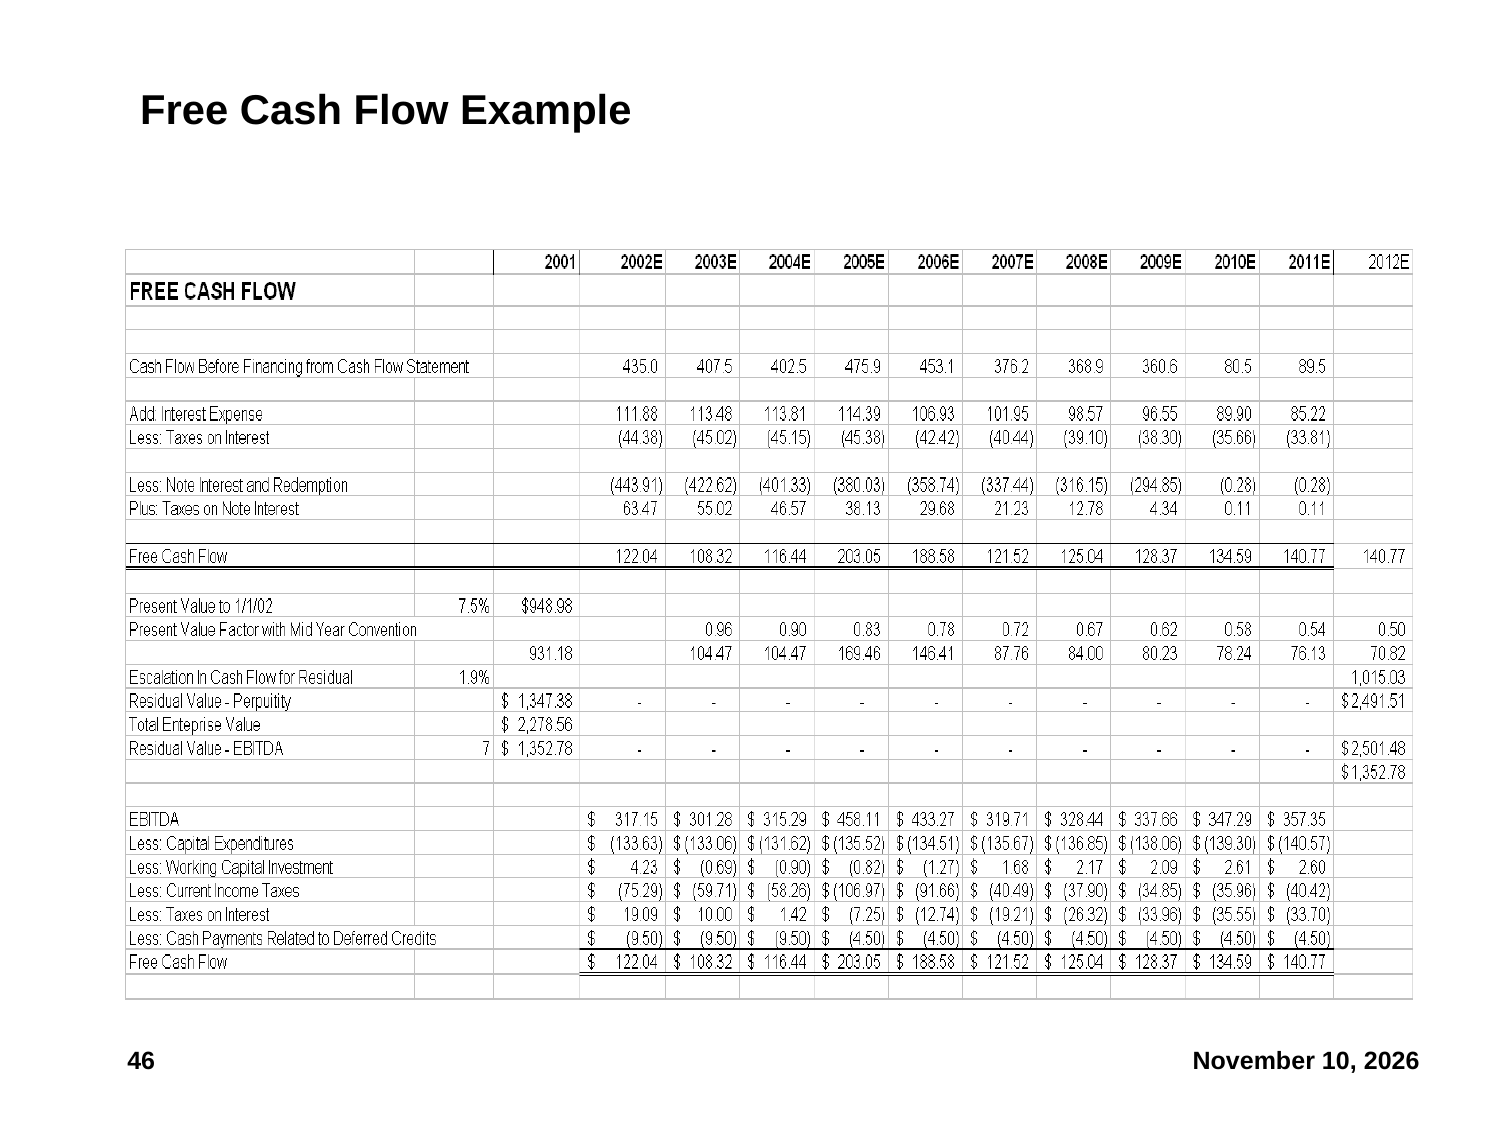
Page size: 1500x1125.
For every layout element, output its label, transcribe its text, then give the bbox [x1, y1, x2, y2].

title Free Cash Flow Example [124, 74, 1376, 226]
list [124, 249, 1413, 1001]
